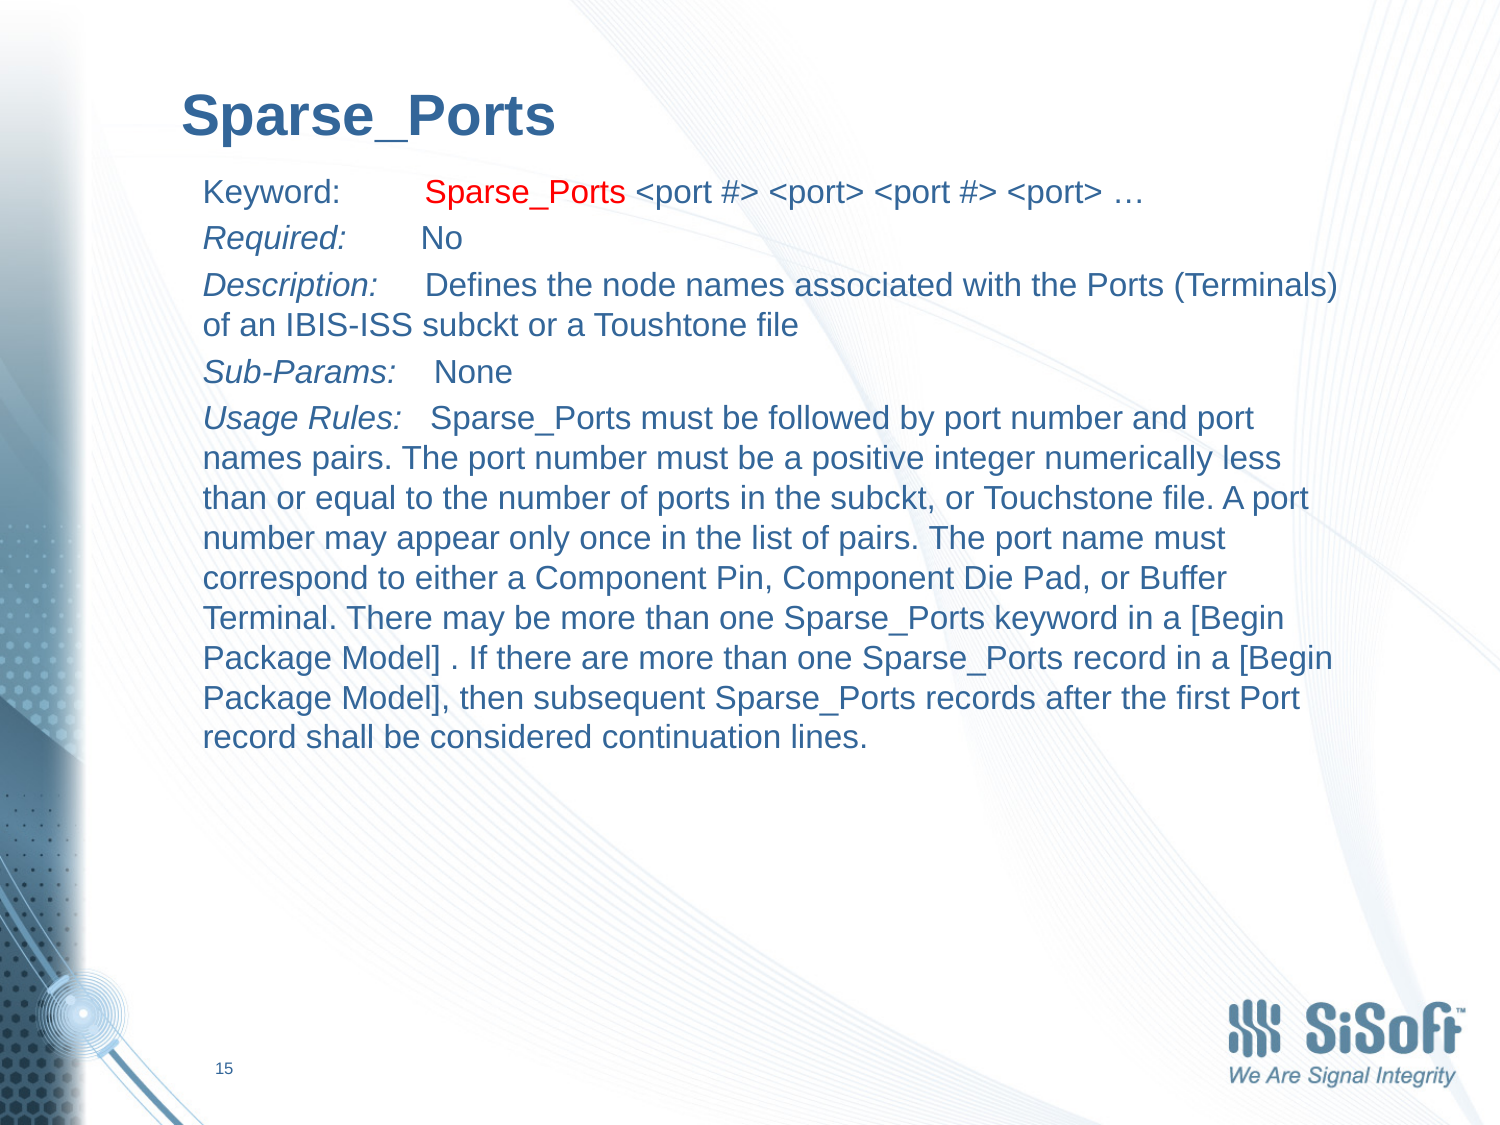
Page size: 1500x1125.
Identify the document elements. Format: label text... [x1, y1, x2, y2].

picture [0, 0, 1500, 1125]
footer 15 [200, 1050, 975, 1104]
list Keyword: Sparse_Ports <port #> <port> <port #> <port> … Required: No Description: Defines the node names associated with the Ports (Terminals) of an IBIS-ISS subckt or a Toushtone file Sub-Params: None Usage Rules: Sparse_Ports must be followed by port number and port names pairs. The port number must be a positive integer numerically less than or equal to the number of ports in the subckt, or Touchstone file. A port number may appear only once in the list of pairs. The port name must correspond to either a Component Pin, Component Die Pad, or Buffer Terminal. There may be more than one Sparse_Ports keyword in a [Begin Package Model] . If there are more than one Sparse_Ports record in a [Begin Package Model], then subsequent Sparse_Ports records after the first Port record shall be considered continuation lines. [187, 162, 1363, 1050]
title Sparse_Ports [150, 50, 1300, 175]
